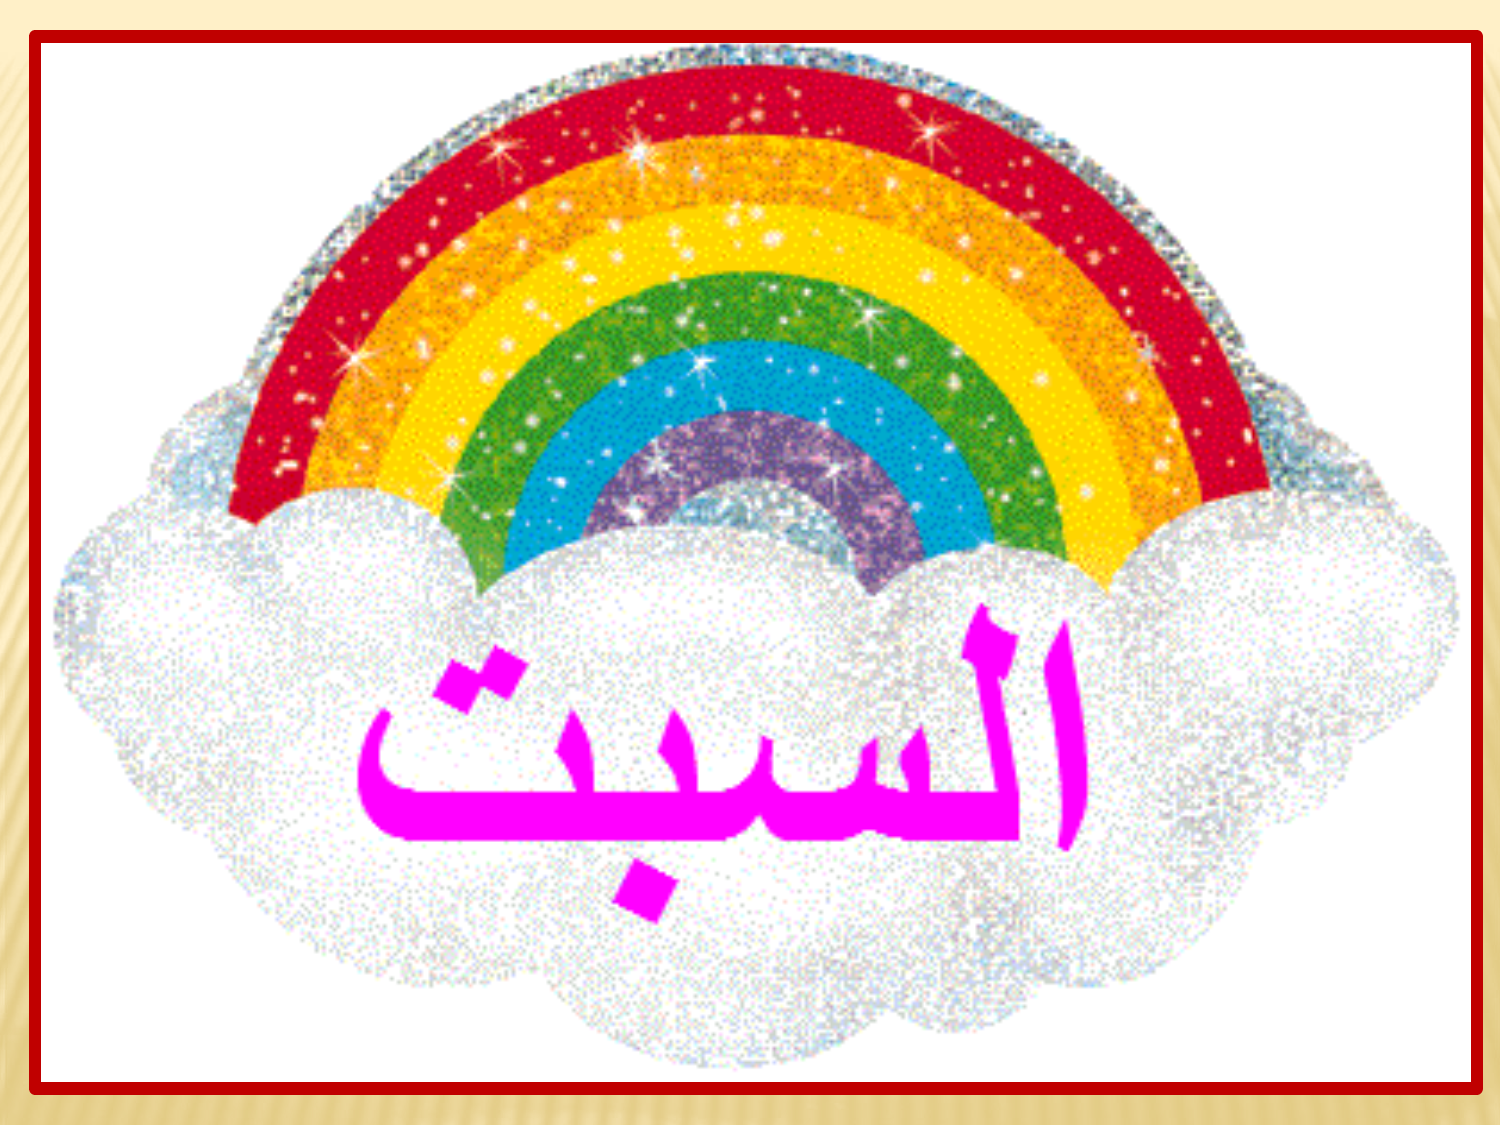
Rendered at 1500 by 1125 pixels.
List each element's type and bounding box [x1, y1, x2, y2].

picture [40, 42, 1471, 1083]
